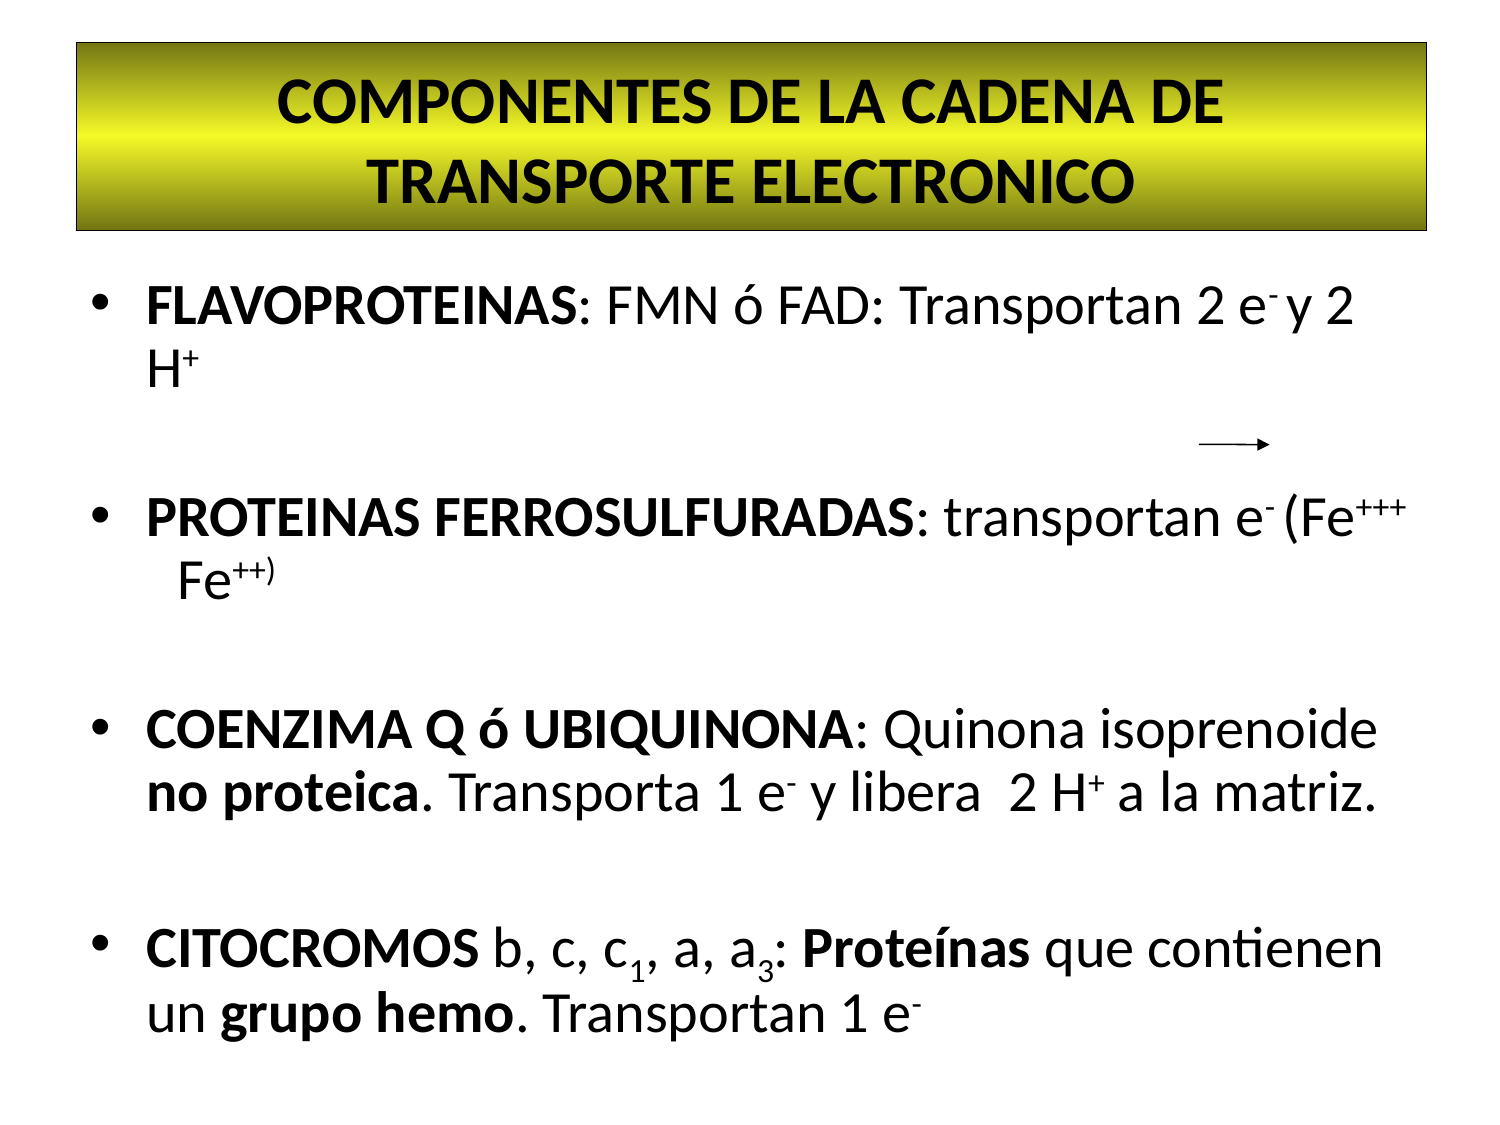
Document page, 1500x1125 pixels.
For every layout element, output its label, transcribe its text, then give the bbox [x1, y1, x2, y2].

list FLAVOPROTEINAS: FMN ó FAD: Transportan 2 e- y 2 H+ PROTEINAS FERROSULFURADAS: transportan e- (Fe+++ Fe++) COENZIMA Q ó UBIQUINONA: Quinona isoprenoide no proteica. Transporta 1 e- y libera 2 H+ a la matriz. CITOCROMOS b, c, c1, a, a3: Proteínas que contienen un grupo hemo. Transportan 1 e- [75, 266, 1425, 1009]
title COMPONENTES DE LA CADENA DE TRANSPORTE ELECTRONICO [76, 42, 1427, 231]
text_box [1198, 438, 1270, 451]
